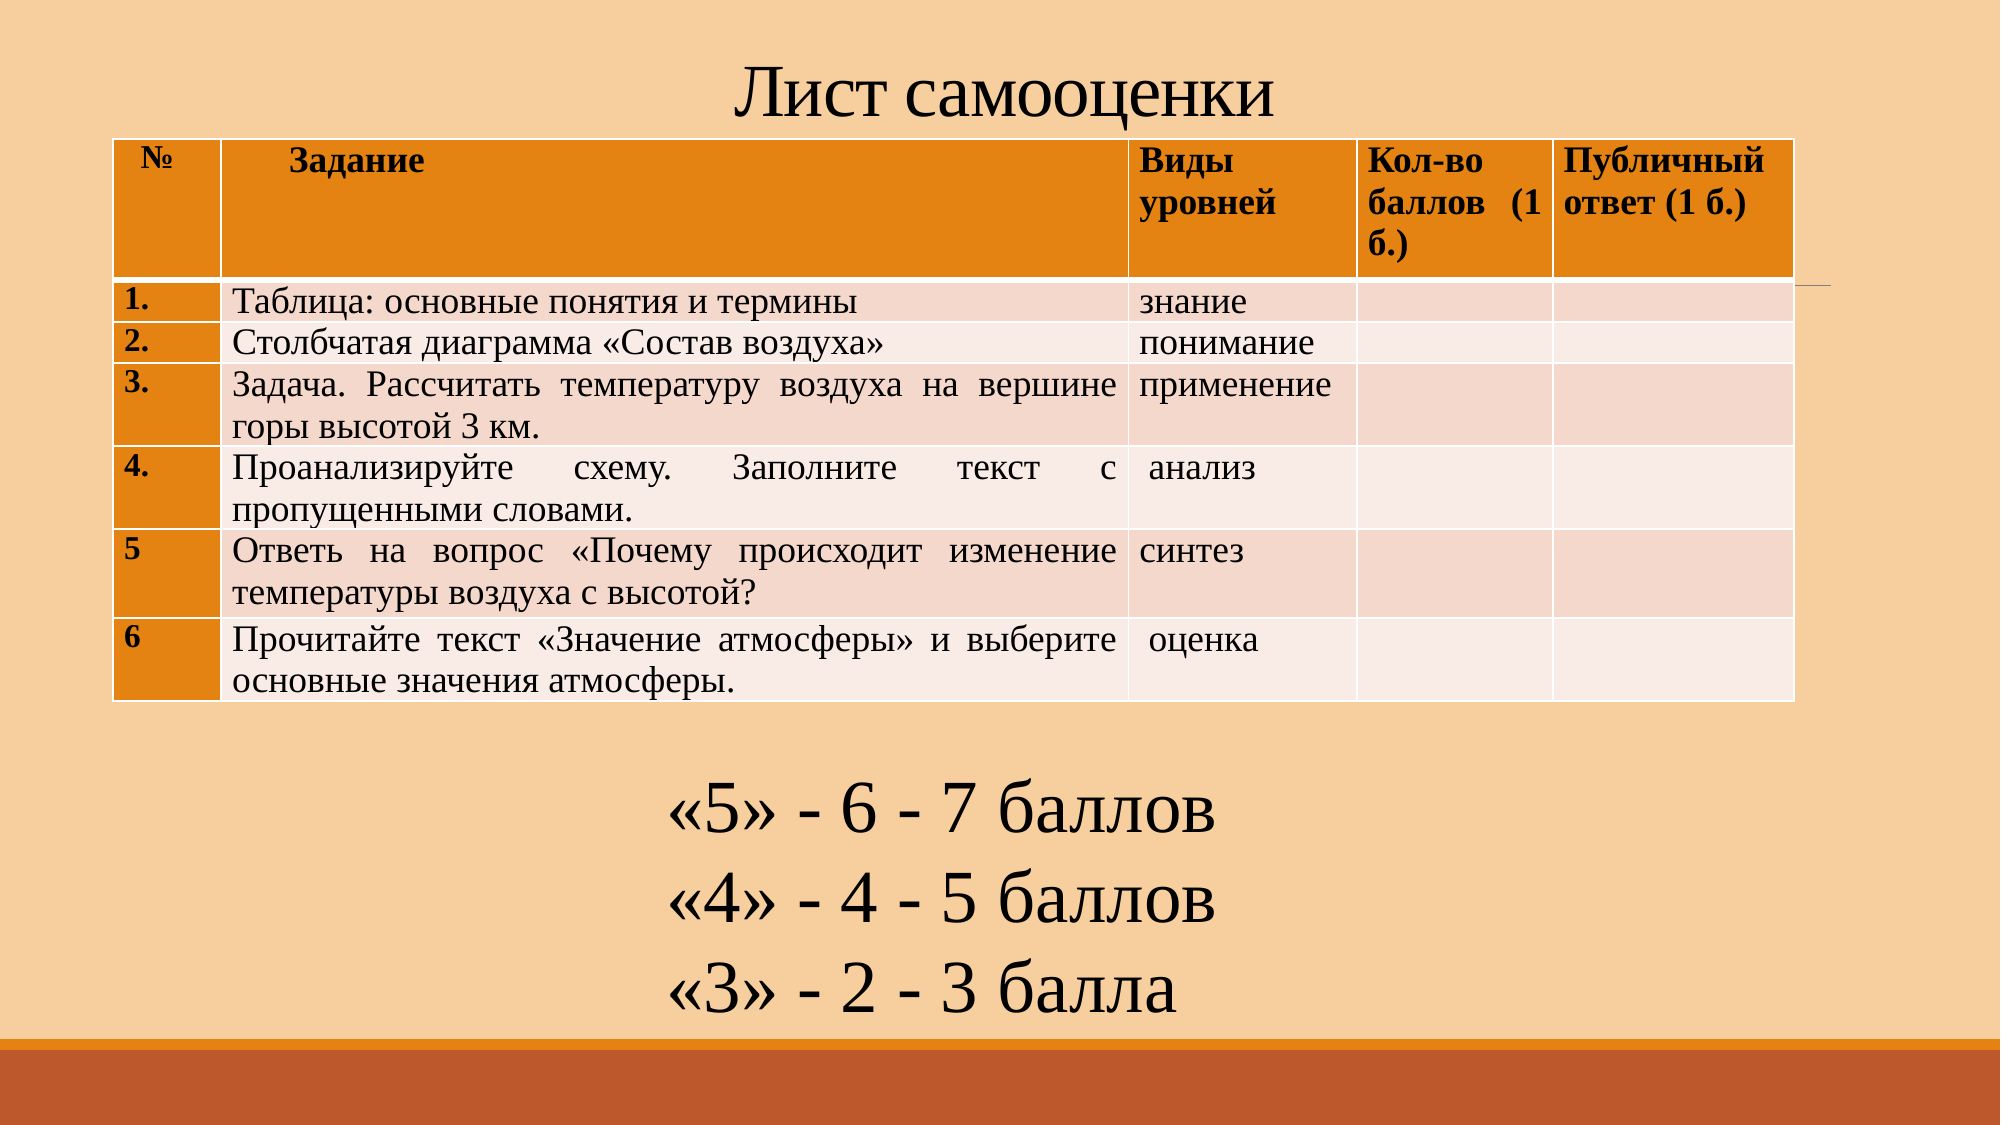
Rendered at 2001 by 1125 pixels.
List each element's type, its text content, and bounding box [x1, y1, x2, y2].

table_cell знание [1129, 283, 1356, 321]
table_cell анализ [1129, 447, 1356, 528]
table_cell 2. [114, 323, 220, 362]
table_cell синтез [1129, 530, 1356, 617]
table_header Виды уровней [1129, 140, 1356, 277]
table_cell [1358, 323, 1552, 362]
table_cell Столбчатая диаграмма «Состав воздуха» [222, 323, 1128, 362]
table_cell 3. [114, 364, 220, 445]
table_cell [1358, 447, 1552, 528]
table_header Задание [222, 140, 1128, 277]
table_cell [1554, 283, 1793, 321]
table_cell применение [1129, 364, 1356, 445]
table_cell Прочитайте текст «Значение атмосферы» и выберите основные значения атмосферы. [222, 619, 1128, 700]
table_cell 6 [114, 619, 220, 700]
table_cell оценка [1129, 619, 1356, 700]
table_cell Проанализируйте схему. Заполните текст с пропущенными словами. [222, 447, 1128, 528]
table_cell 4. [114, 447, 220, 528]
text_box «5» - 6 - 7 баллов «4» - 4 - 5 баллов «3» - 2 - 3 балла [651, 749, 1272, 1035]
table_cell [1554, 364, 1793, 445]
table_cell [1358, 364, 1552, 445]
table_cell [1554, 619, 1793, 700]
table_header № [114, 140, 220, 277]
table_cell 5 [114, 530, 220, 617]
table_cell понимание [1129, 323, 1356, 362]
table_cell [1358, 283, 1552, 321]
table_cell Задача. Рассчитать температуру воздуха на вершине горы высотой 3 км. [222, 364, 1128, 445]
table_cell [1358, 530, 1552, 617]
table_header Публичный ответ (1 б.) [1554, 140, 1793, 277]
title Лист самооценки [180, 47, 1830, 139]
table_header Кол-во баллов (1 б.) [1358, 140, 1552, 277]
table_cell 1. [114, 283, 220, 321]
table_cell Таблица: основные понятия и термины [222, 283, 1128, 321]
table_cell [1554, 323, 1793, 362]
table_cell [1554, 530, 1793, 617]
table_cell [1554, 447, 1793, 528]
table_cell Ответь на вопрос «Почему происходит изменение температуры воздуха с высотой? [222, 530, 1128, 617]
table_cell [1358, 619, 1552, 700]
